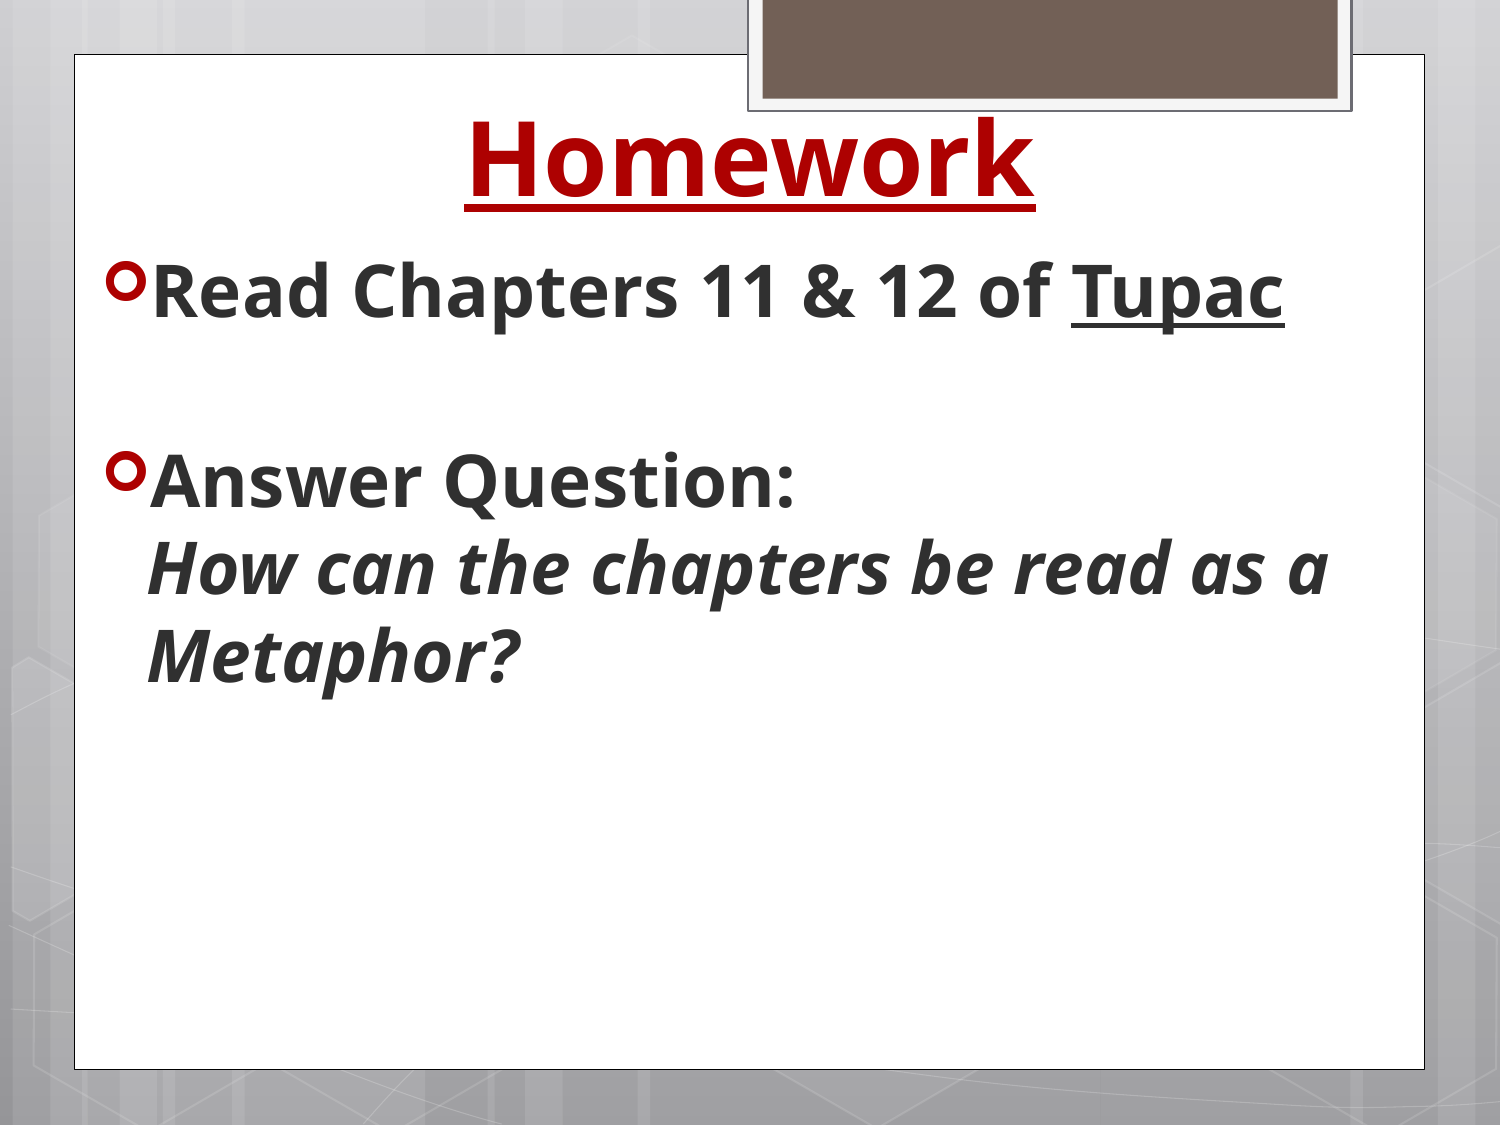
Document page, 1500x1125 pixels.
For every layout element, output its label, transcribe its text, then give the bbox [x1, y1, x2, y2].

title Homework [75, 37, 1425, 225]
list Read Chapters 11 & 12 of Tupac Answer Question: How can the chapters be read as a Metaphor? [75, 236, 1425, 813]
